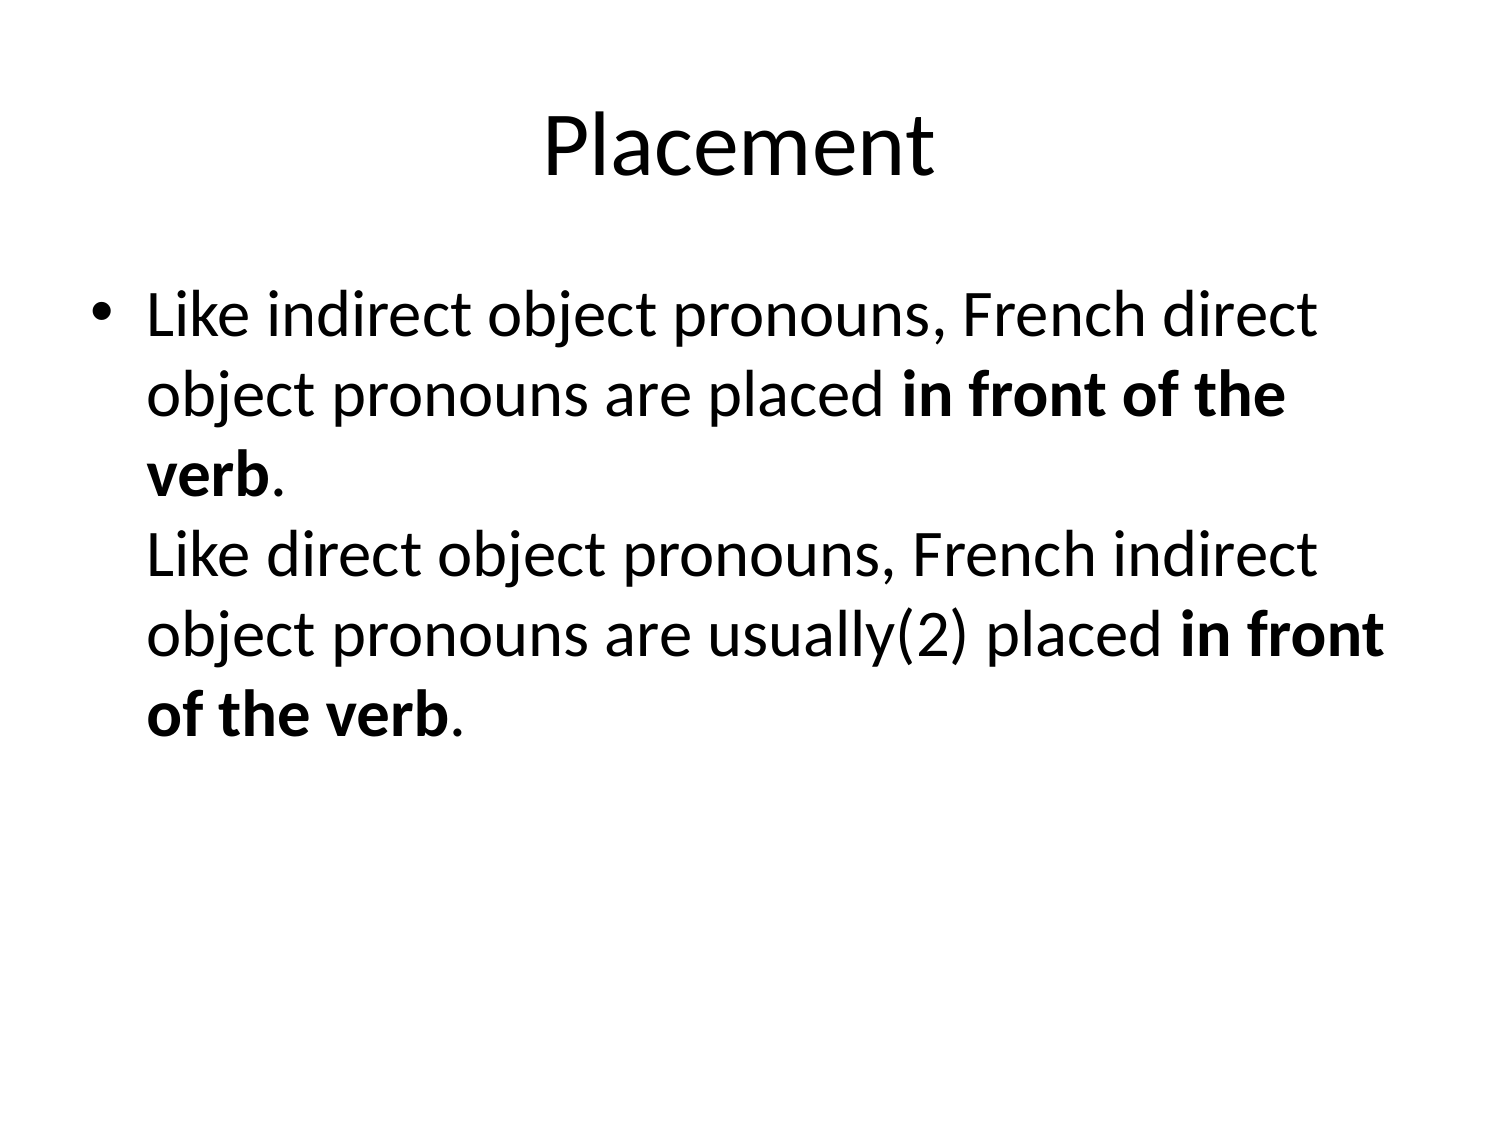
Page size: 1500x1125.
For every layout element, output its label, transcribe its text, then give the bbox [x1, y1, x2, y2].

list Like indirect object pronouns, French direct object pronouns are placed in front of the verb. Like direct object pronouns, French indirect object pronouns are usually(2) placed in front of the verb. [75, 262, 1425, 1005]
title Placement [75, 45, 1425, 233]
